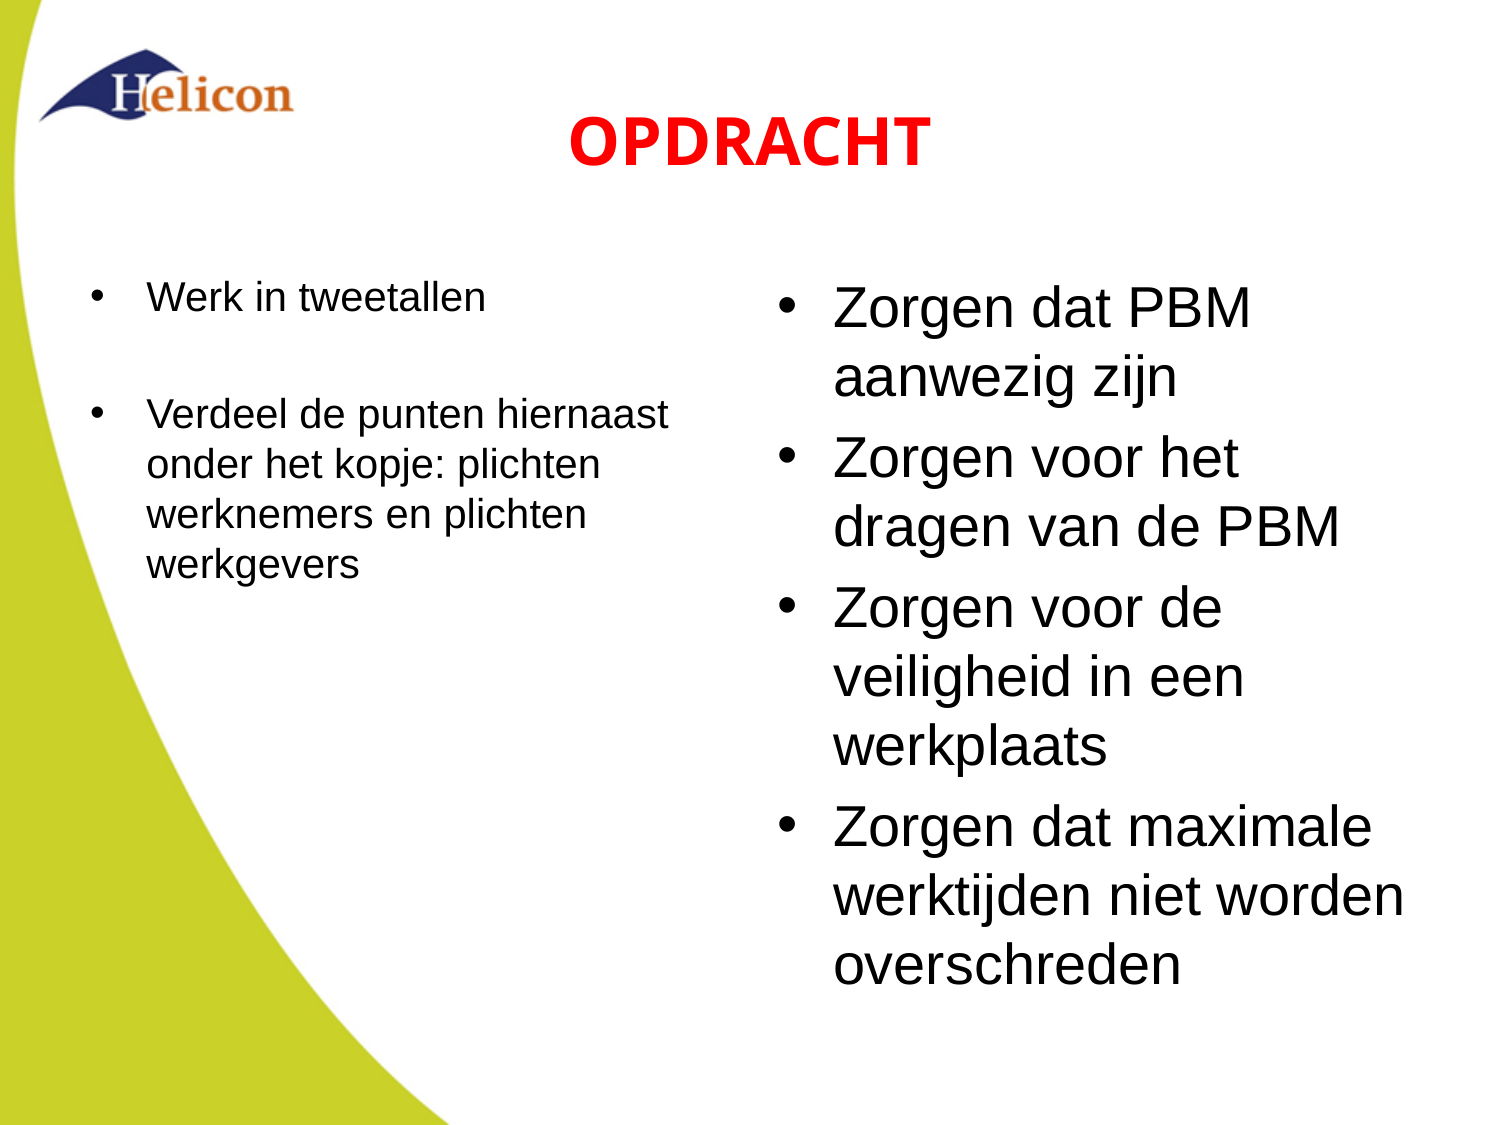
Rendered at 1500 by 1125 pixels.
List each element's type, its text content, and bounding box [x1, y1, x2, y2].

picture [0, 0, 1500, 1125]
list Werk in tweetallen Verdeel de punten hiernaast onder het kopje: plichten werknemers en plichten werkgevers [75, 262, 738, 1005]
list Zorgen dat PBM aanwezig zijn Zorgen voor het dragen van de PBM Zorgen voor de veiligheid in een werkplaats Zorgen dat maximale werktijden niet worden overschreden [762, 262, 1425, 1005]
title OPDRACHT [75, 45, 1425, 233]
